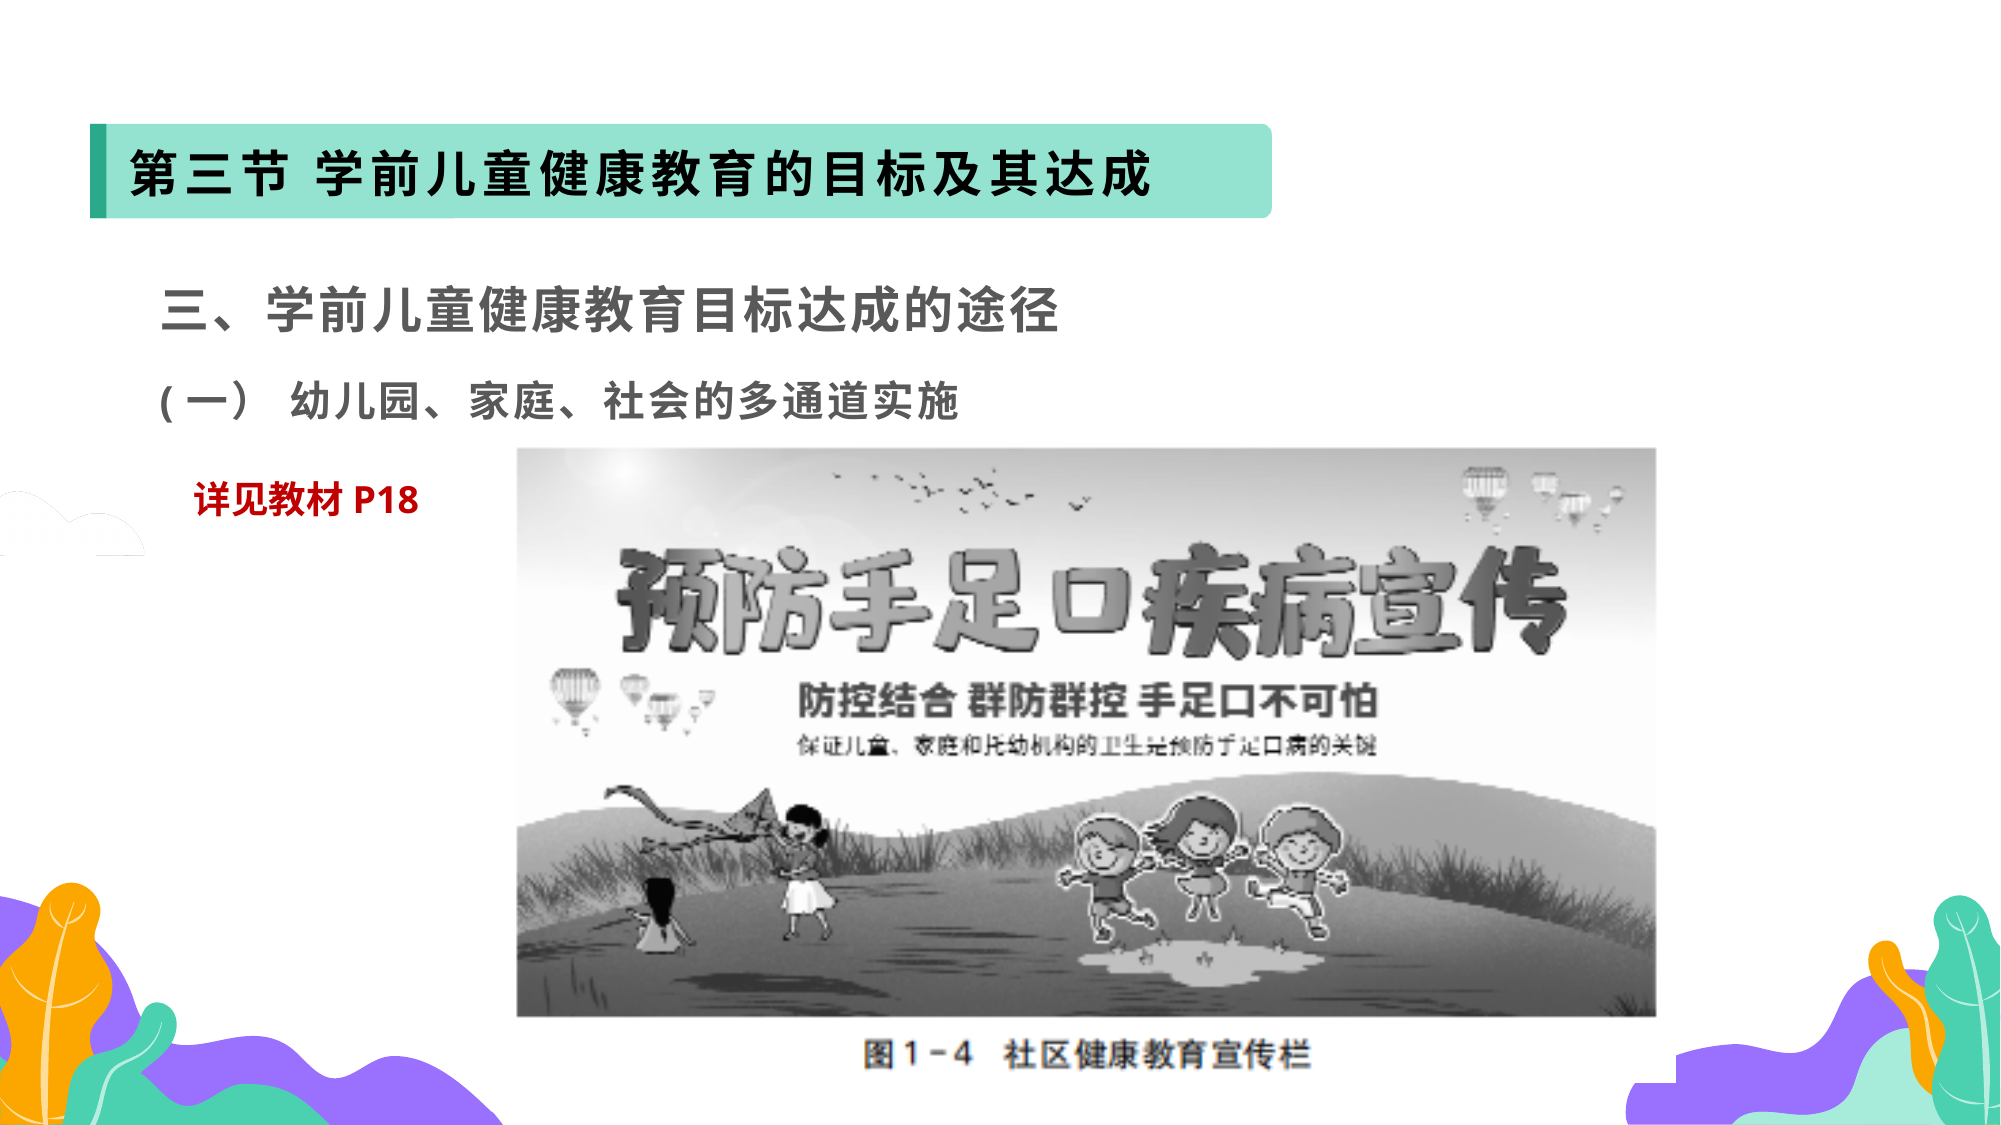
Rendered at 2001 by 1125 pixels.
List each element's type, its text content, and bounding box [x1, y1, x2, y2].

list 三、学前儿童健康教育目标达成的途径 (一） 幼儿园、家庭、社会的多通道实施 [144, 253, 1841, 997]
picture [0, 451, 144, 556]
text_box 详见教材P18 [178, 468, 496, 529]
picture [496, 438, 1676, 1083]
title 第三节 学前儿童健康教育的目标及其达成 [113, 128, 1251, 217]
